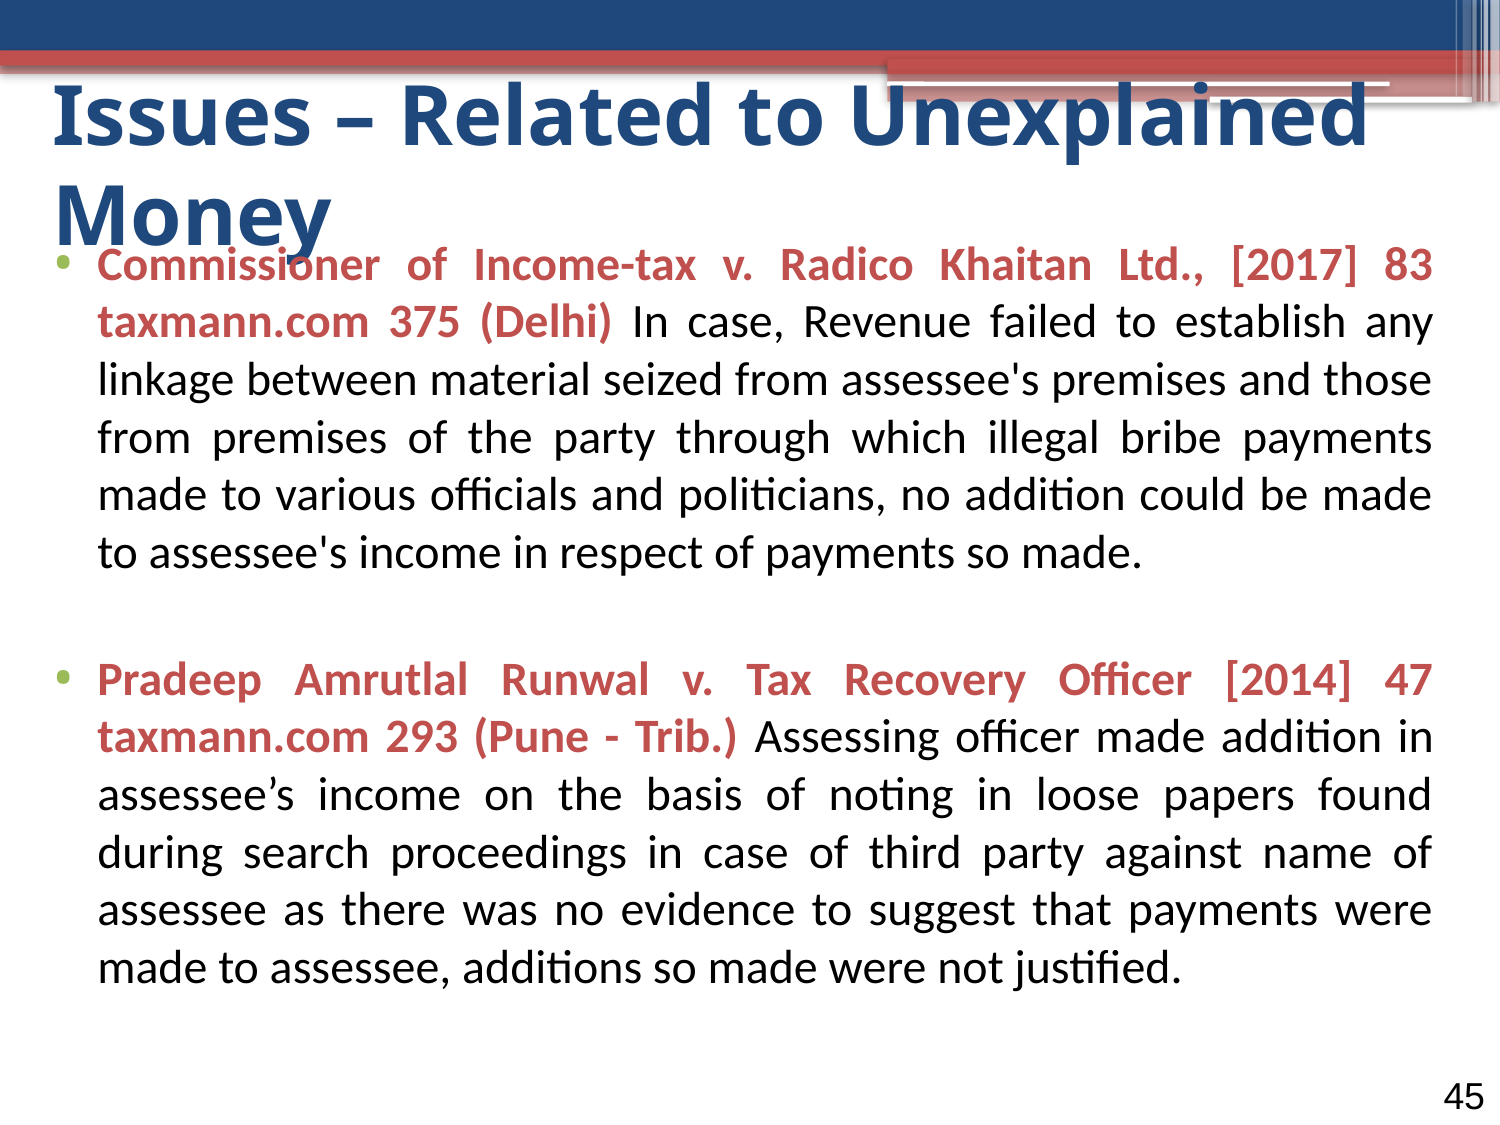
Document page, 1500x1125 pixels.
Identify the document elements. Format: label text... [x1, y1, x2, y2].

title Issues – Related to Unexplained Money [37, 75, 1500, 250]
list Commissioner of Income-tax v. Radico Khaitan Ltd., [2017] 83 taxmann.com 375 (Delhi) In case, Revenue failed to establish any linkage between material seized from assessee's premises and those from premises of the party through which illegal bribe payments made to various officials and politicians, no addition could be made to assessee's income in respect of payments so made. Pradeep Amrutlal Runwal v. Tax Recovery Officer [2014] 47 taxmann.com 293 (Pune - Trib.) Assessing officer made addition in assessee’s income on the basis of noting in loose papers found during search proceedings in case of third party against name of assessee as there was no evidence to suggest that payments were made to assessee, additions so made were not justified. [24, 224, 1450, 1013]
slide_number 45 [1374, 1064, 1500, 1125]
